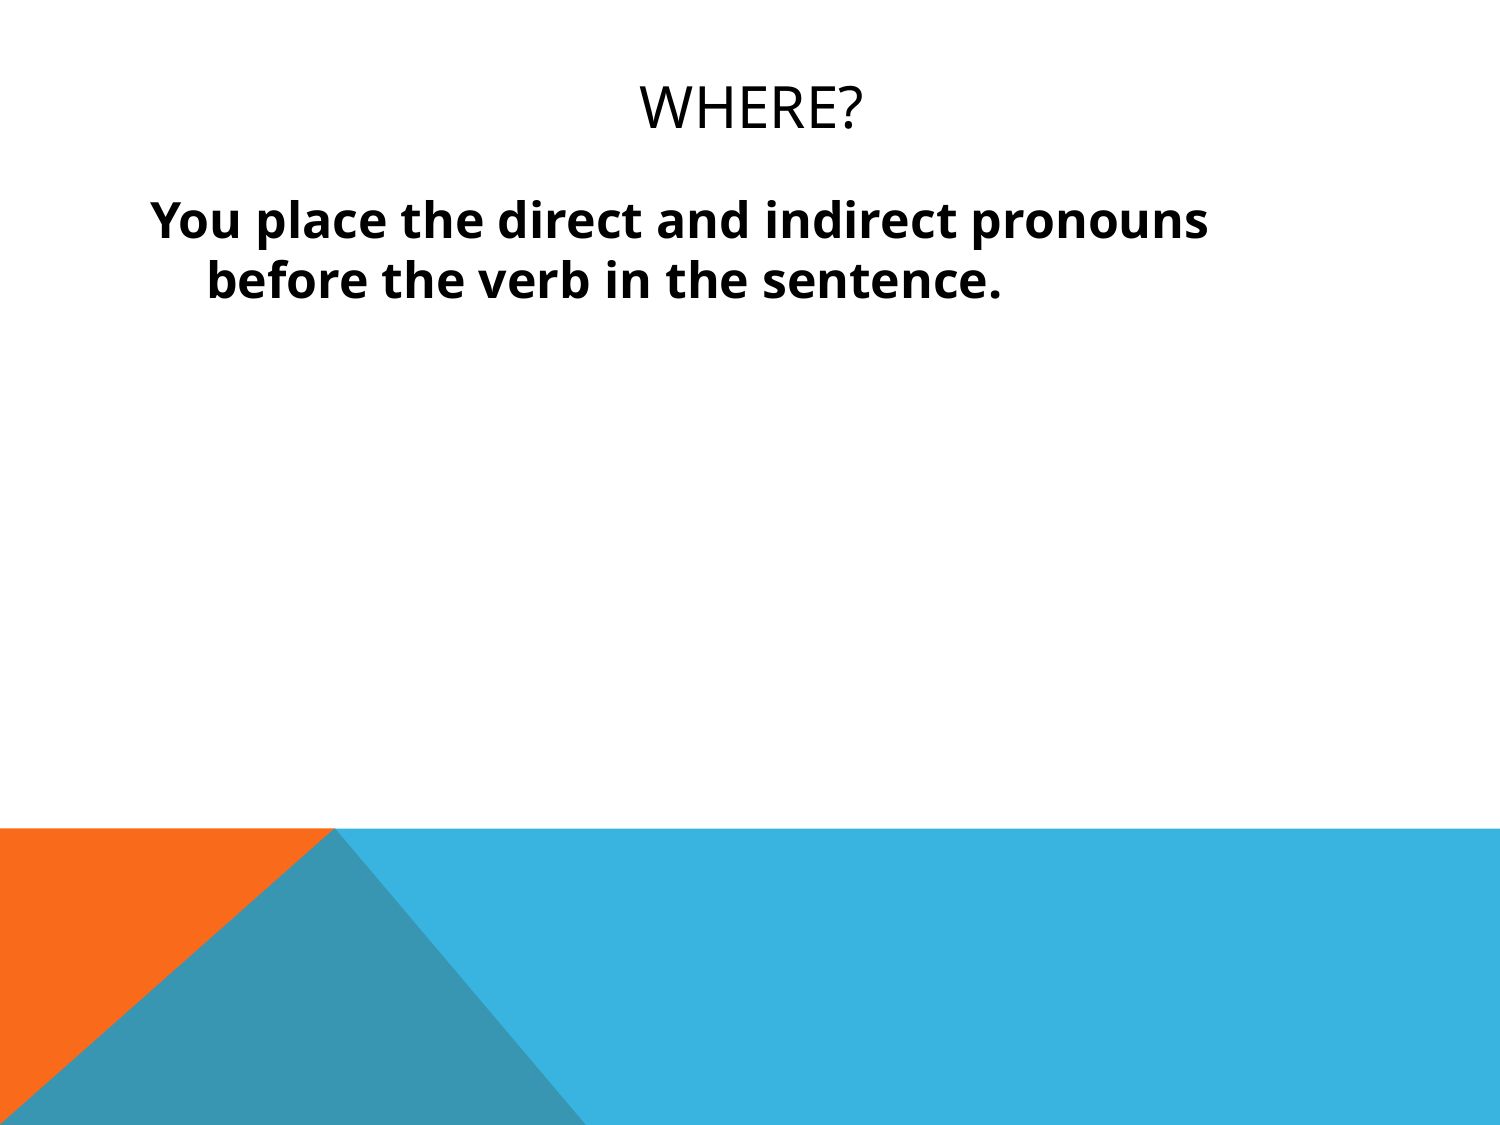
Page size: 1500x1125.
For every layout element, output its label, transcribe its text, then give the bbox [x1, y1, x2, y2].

title Where? [135, 60, 1369, 150]
list You place the direct and indirect pronouns before the verb in the sentence. [135, 180, 1369, 768]
